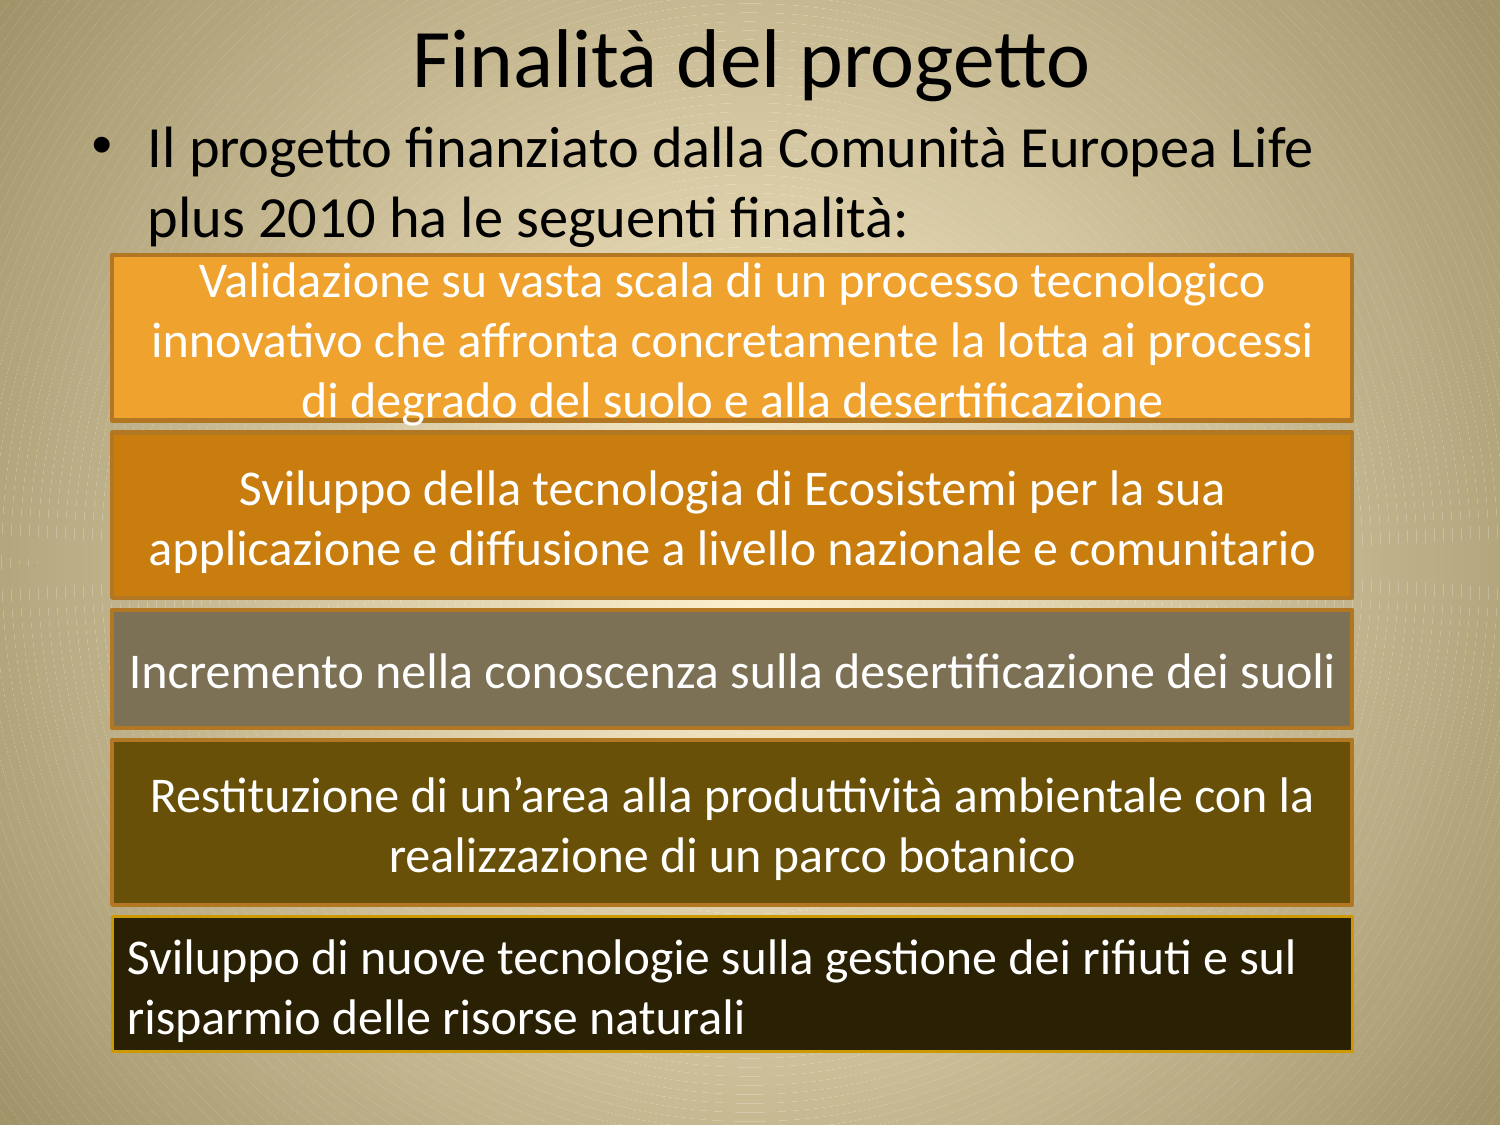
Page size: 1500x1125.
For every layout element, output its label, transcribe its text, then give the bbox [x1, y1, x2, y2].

text_box Validazione su vasta scala di un processo tecnologico innovativo che affronta concretamente la lotta ai processi di degrado del suolo e alla desertificazione [110, 253, 1354, 423]
text_box Incremento nella conoscenza sulla desertificazione dei suoli [110, 608, 1354, 730]
text_box Sviluppo di nuove tecnologie sulla gestione dei rifiuti e sul risparmio delle risorse naturali [112, 916, 1353, 1052]
list Il progetto finanziato dalla Comunità Europea Life plus 2010 ha le seguenti finalità: [76, 101, 1427, 845]
title Finalità del progetto [76, 0, 1427, 101]
text_box Sviluppo della tecnologia di Ecosistemi per la sua applicazione e diffusione a livello nazionale e comunitario [110, 430, 1354, 600]
text_box Restituzione di un’area alla produttività ambientale con la realizzazione di un parco botanico [110, 738, 1354, 907]
